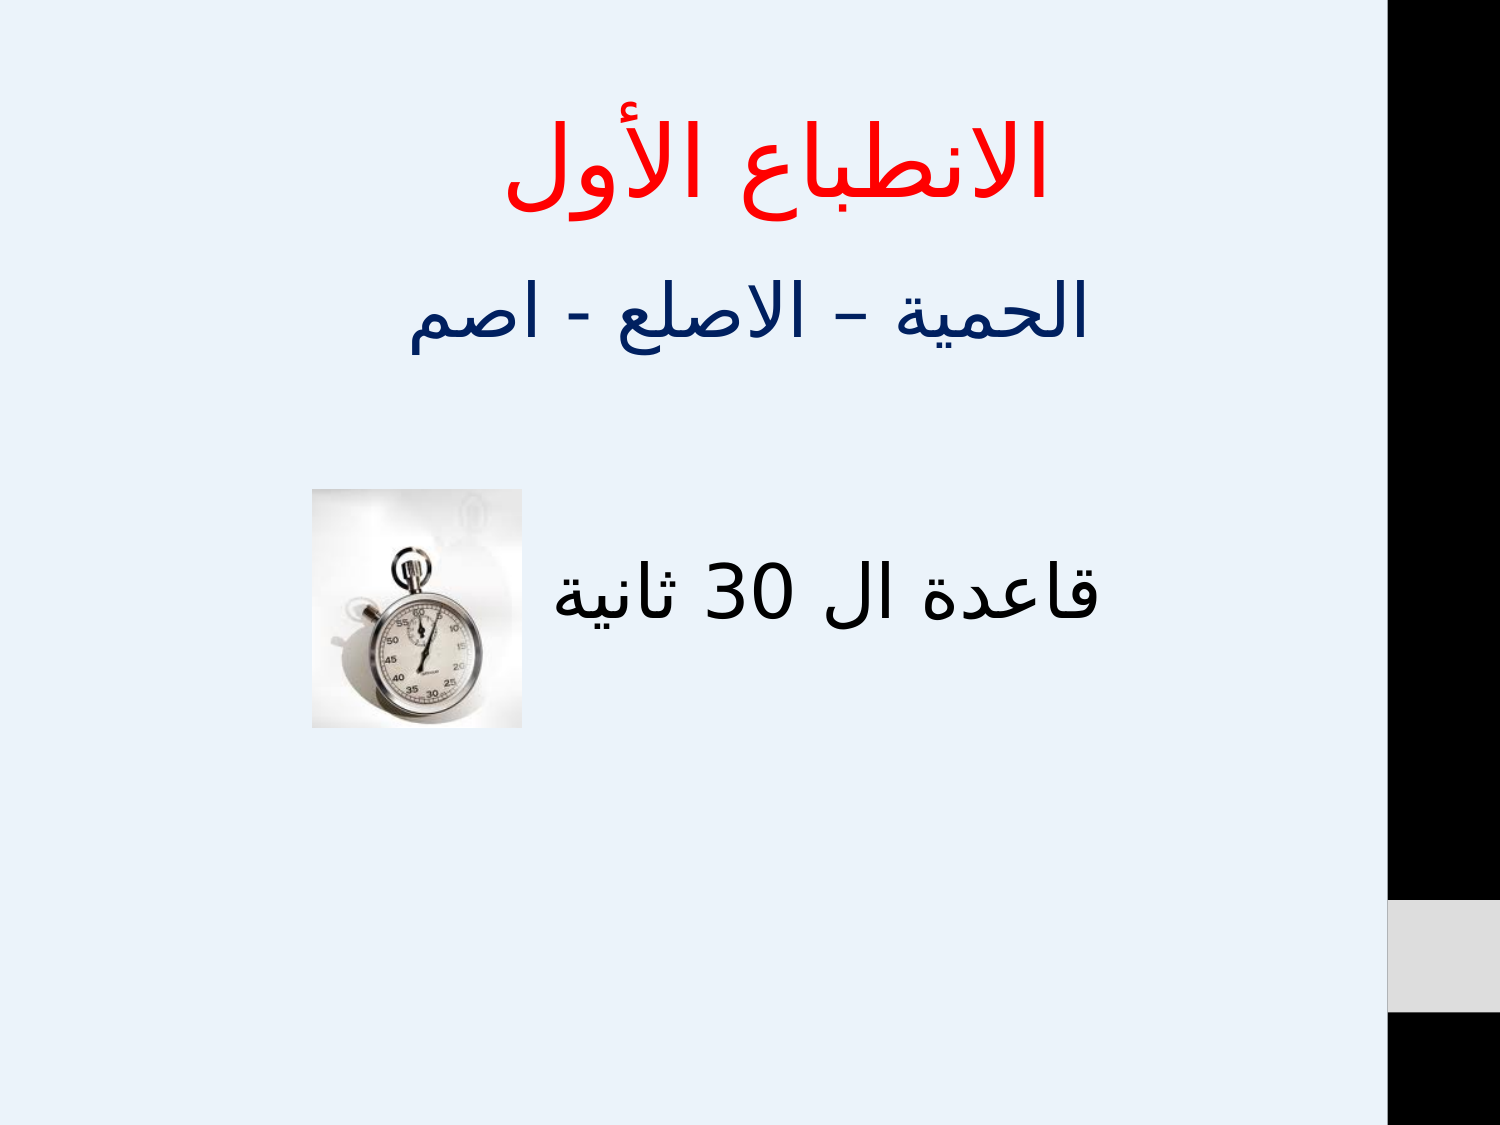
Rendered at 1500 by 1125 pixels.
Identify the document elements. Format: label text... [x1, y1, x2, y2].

picture [312, 488, 523, 729]
text_box الانطباع الأول [454, 90, 1069, 225]
text_box قاعدة ال 30 ثانية [533, 536, 1247, 641]
text_box الحمية – الاصلع - اصم [312, 255, 1187, 361]
